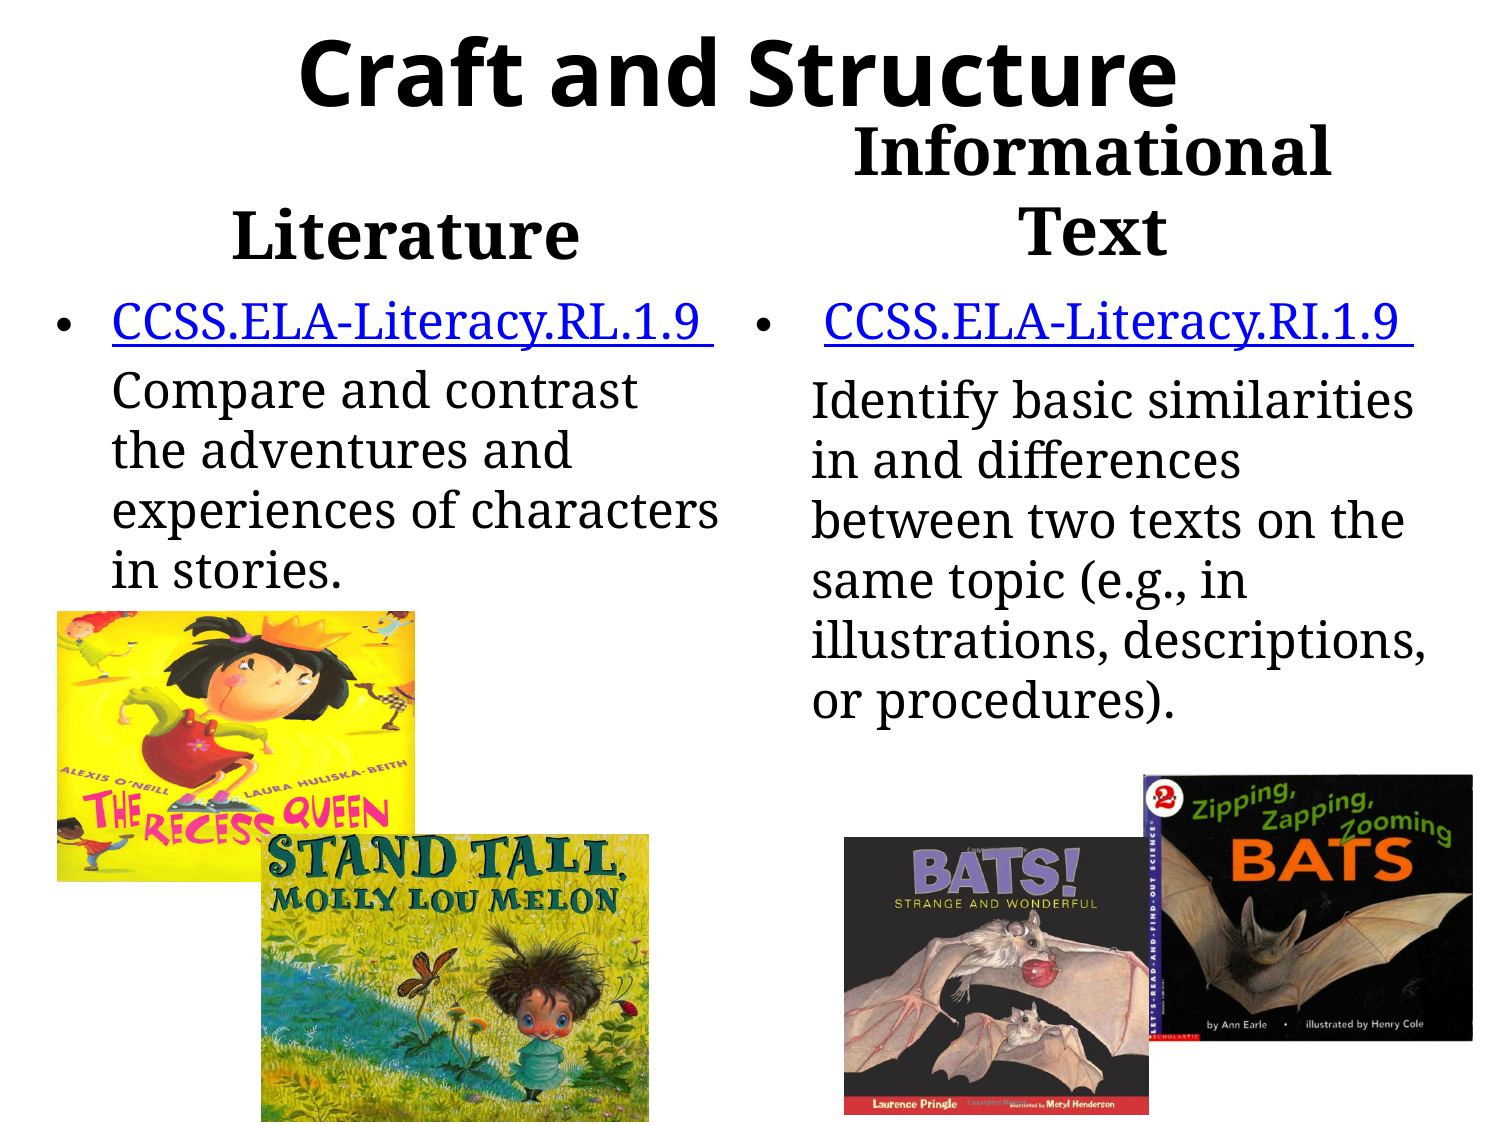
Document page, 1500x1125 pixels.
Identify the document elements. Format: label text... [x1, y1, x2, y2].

list Literature [75, 175, 738, 281]
list CCSS.ELA-Literacy.RI.1.9 Identify basic similarities in and differences between two texts on the same topic (e.g., in illustrations, descriptions, or procedures). [739, 282, 1473, 1117]
list Informational Text [761, 171, 1425, 276]
list CCSS.ELA-Literacy.RL.1.9 Compare and contrast the adventures and experiences of characters in stories. [40, 282, 738, 1002]
picture [844, 743, 1473, 1115]
title Craft and Structure [75, 0, 1425, 164]
picture [56, 611, 649, 1122]
